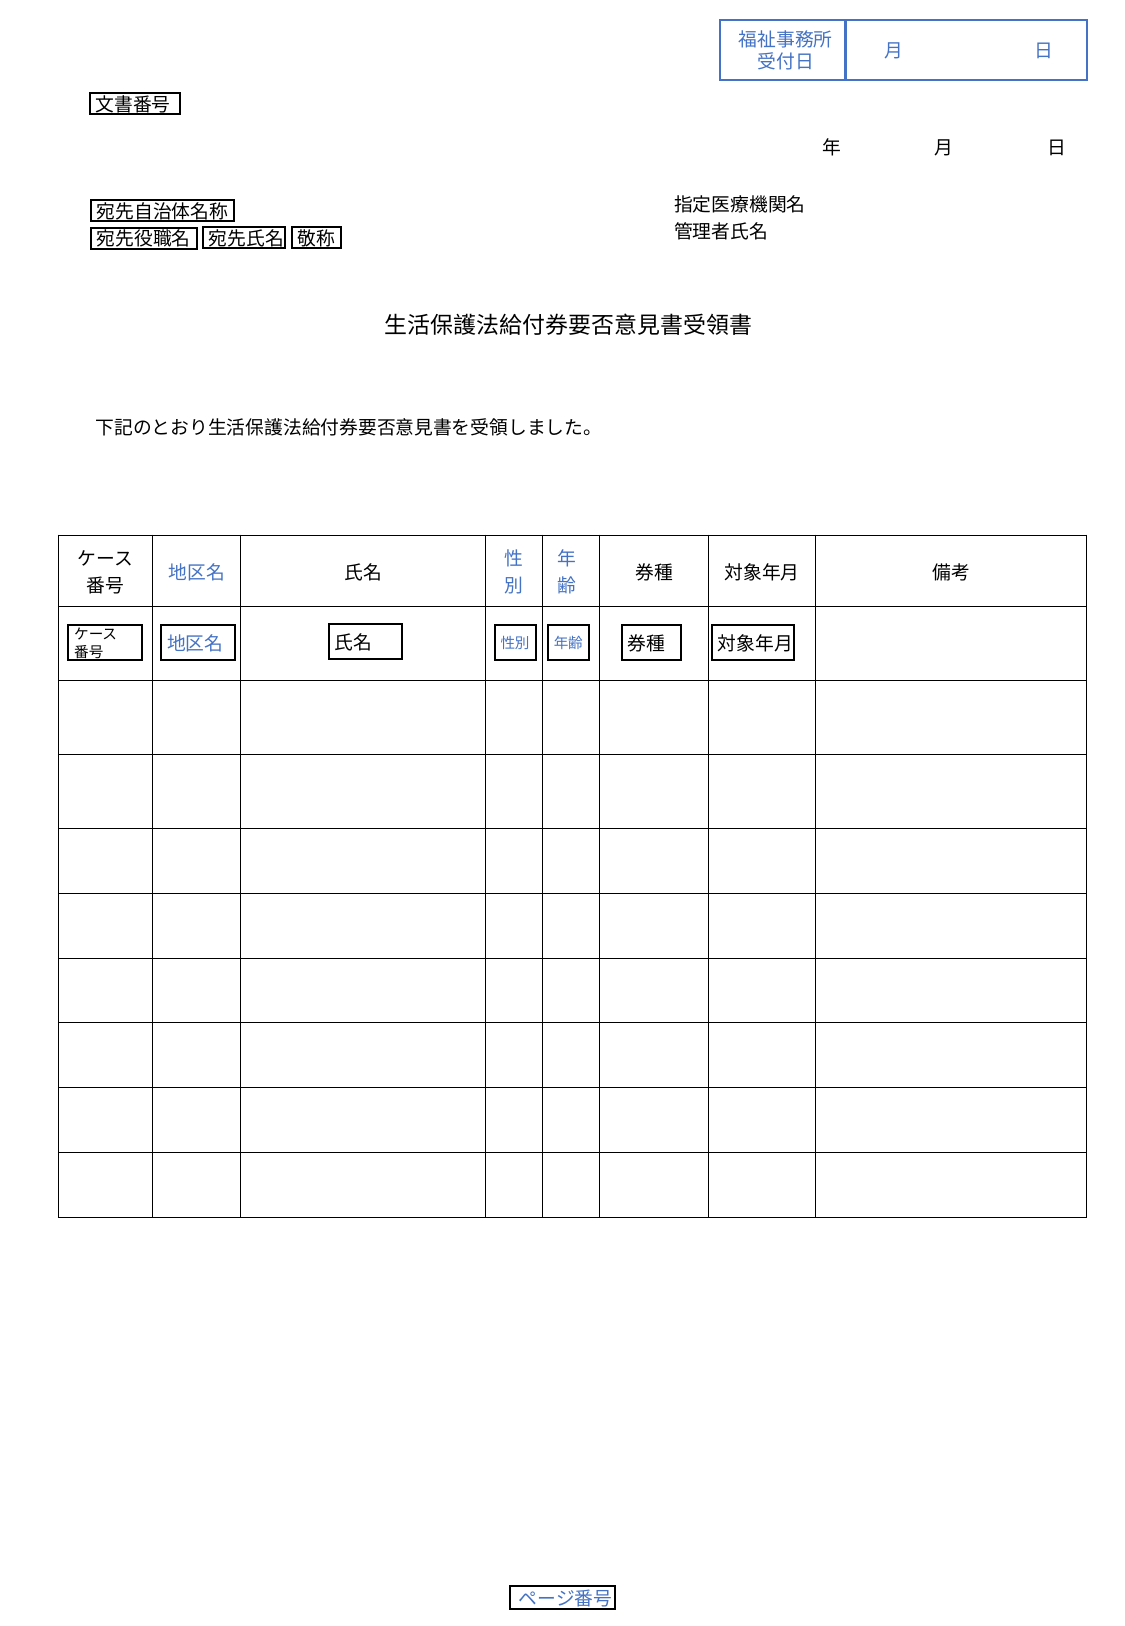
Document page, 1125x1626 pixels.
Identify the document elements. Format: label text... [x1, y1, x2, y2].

table_cell [709, 959, 815, 1022]
table_cell [709, 829, 815, 893]
text_box 年齢 [547, 624, 590, 661]
table_cell [600, 959, 708, 1022]
table_cell [241, 959, 485, 1022]
table_cell [816, 755, 1086, 828]
table_cell [486, 829, 542, 893]
table_cell [486, 681, 542, 754]
table_cell [153, 894, 240, 958]
table_cell [486, 1023, 542, 1087]
table_cell [153, 607, 240, 680]
table_cell [153, 959, 240, 1022]
text_box 性別 [494, 624, 537, 661]
table_cell [543, 607, 599, 680]
table_cell [600, 1153, 708, 1217]
table_cell [816, 829, 1086, 893]
table_cell [59, 1153, 152, 1217]
text_box 氏名 [328, 623, 403, 660]
table_cell [153, 681, 240, 754]
table_cell [486, 894, 542, 958]
text_box 生活保護法給付券要否意見書受領書 [96, 302, 1042, 346]
table_header ケース番号 [59, 536, 152, 606]
table_cell [816, 1023, 1086, 1087]
table_cell [816, 607, 1086, 680]
table_cell [59, 755, 152, 828]
text_box 年 月 日 [815, 133, 1005, 162]
table_cell [816, 959, 1086, 1022]
table_cell [709, 894, 815, 958]
table_cell [816, 894, 1086, 958]
table_cell [241, 681, 485, 754]
table_cell [153, 755, 240, 828]
text_box 地区名 [160, 624, 236, 661]
table_cell [241, 894, 485, 958]
table_cell [241, 1153, 485, 1217]
text_box 文書番号 [89, 92, 181, 115]
table_cell [543, 829, 599, 893]
table_cell [59, 607, 152, 680]
table_cell [600, 829, 708, 893]
text_box 管理者氏名 [667, 220, 776, 243]
text_box 券種 [621, 624, 682, 661]
table_cell [241, 607, 485, 680]
table_cell [153, 1023, 240, 1087]
table_cell [153, 829, 240, 893]
table_cell [486, 959, 542, 1022]
table_cell [600, 607, 708, 680]
table_cell [543, 755, 599, 828]
table_cell [59, 1088, 152, 1152]
table_cell [816, 681, 1086, 754]
table_cell [59, 959, 152, 1022]
text_box ケース 番号 [67, 624, 143, 661]
table_cell [241, 1023, 485, 1087]
table_header 備考 [816, 536, 1086, 606]
table_header 年齢 [543, 536, 599, 606]
table_cell [543, 1023, 599, 1087]
table_cell [486, 1153, 542, 1217]
table_header 対象年月 [709, 536, 815, 606]
table_cell [59, 1023, 152, 1087]
text_box ページ番号 [509, 1585, 616, 1610]
table_header 券種 [600, 536, 708, 606]
table_cell [153, 1153, 240, 1217]
table_cell [241, 829, 485, 893]
table_cell [543, 1088, 599, 1152]
table_cell [241, 1088, 485, 1152]
text_box 対象年月 [711, 624, 795, 661]
table_cell [543, 894, 599, 958]
table_cell [543, 1153, 599, 1217]
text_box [720, 19, 1087, 80]
table_cell [709, 1153, 815, 1217]
table_cell [600, 755, 708, 828]
table_cell [600, 681, 708, 754]
table_cell [543, 681, 599, 754]
table_cell [709, 1088, 815, 1152]
table_cell [486, 755, 542, 828]
table_cell [59, 681, 152, 754]
table_cell [59, 894, 152, 958]
table_header 性別 [486, 536, 542, 606]
table_cell [709, 607, 815, 680]
table_cell [600, 894, 708, 958]
table_cell [486, 1088, 542, 1152]
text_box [90, 200, 342, 249]
table_cell [543, 959, 599, 1022]
text_box 指定医療機関名 [667, 192, 811, 215]
text_box 下記のとおり生活保護法給付券要否意見書を受領しました。 [89, 415, 1037, 438]
table_cell [816, 1153, 1086, 1217]
table_cell [59, 829, 152, 893]
table_cell [709, 755, 815, 828]
table_header 地区名 [153, 536, 240, 606]
table_cell [709, 681, 815, 754]
table_cell [153, 1088, 240, 1152]
table_cell [600, 1023, 708, 1087]
table_header 氏名 [241, 536, 485, 606]
table_cell [241, 755, 485, 828]
table_cell [486, 607, 542, 680]
table_cell [816, 1088, 1086, 1152]
table_cell [709, 1023, 815, 1087]
table_cell [600, 1088, 708, 1152]
